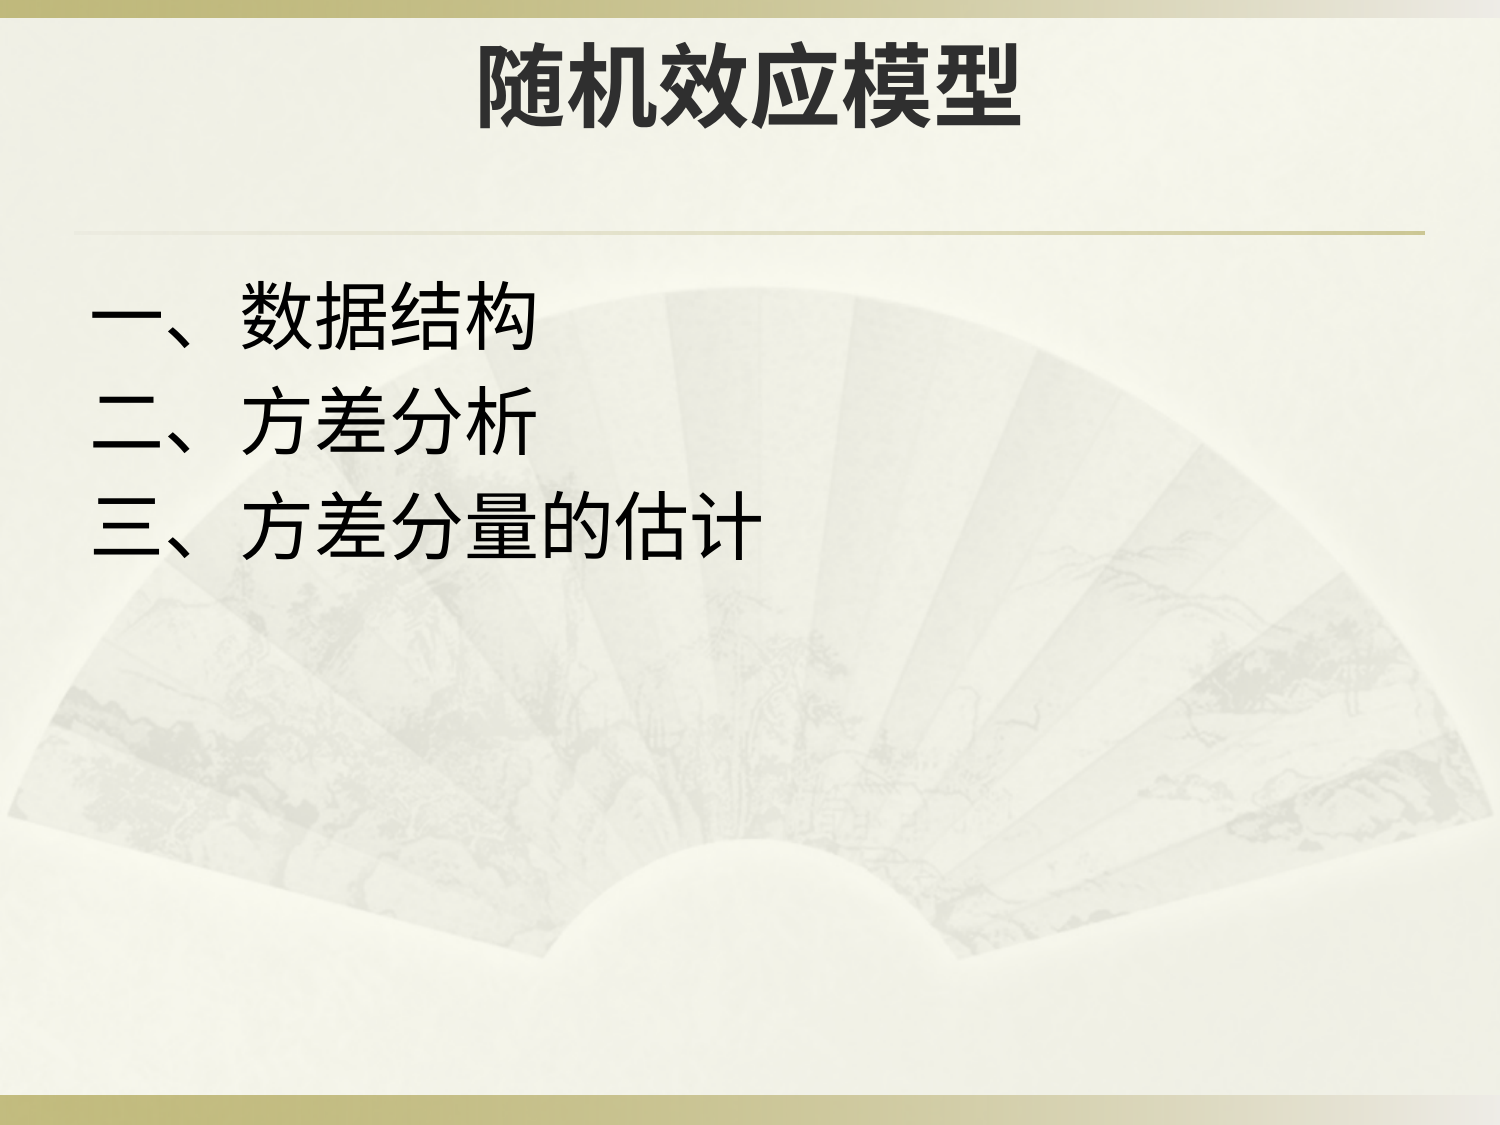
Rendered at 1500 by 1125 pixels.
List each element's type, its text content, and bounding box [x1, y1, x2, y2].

title 随机效应模型 [75, 45, 1425, 233]
list 一、数据结构 二、方差分析 三、方差分量的估计 [75, 262, 1425, 1032]
